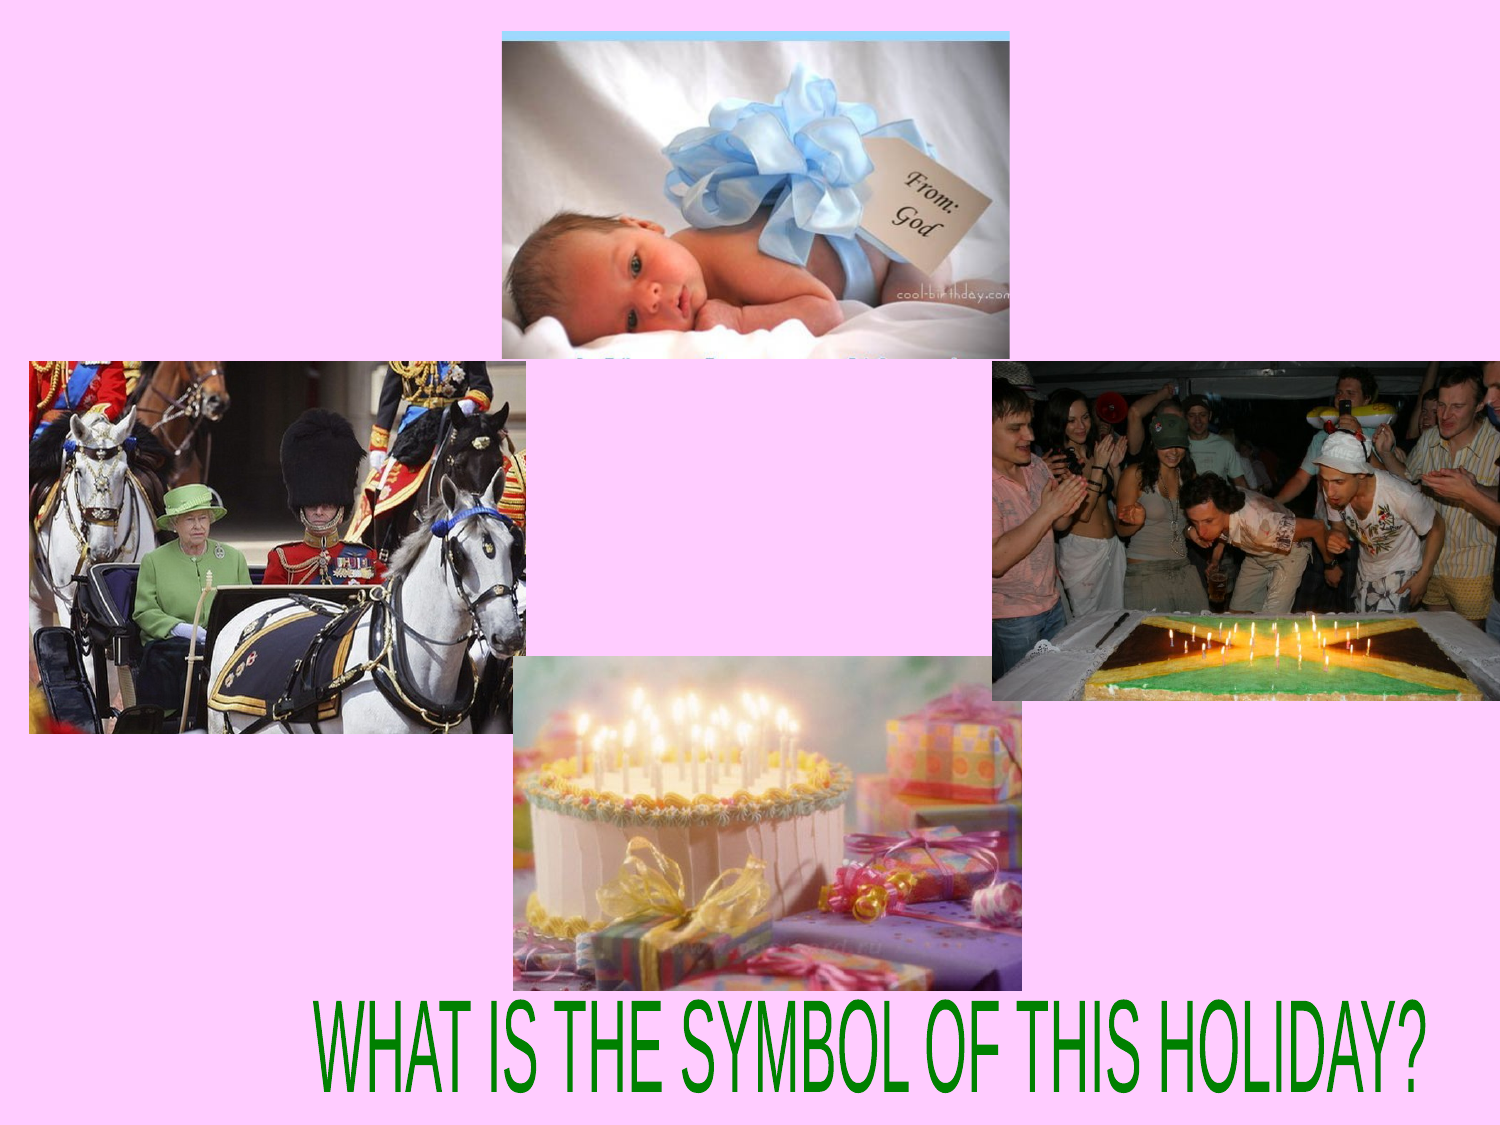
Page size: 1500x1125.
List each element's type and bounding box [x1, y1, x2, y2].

picture [501, 30, 1010, 359]
picture [29, 361, 1500, 991]
